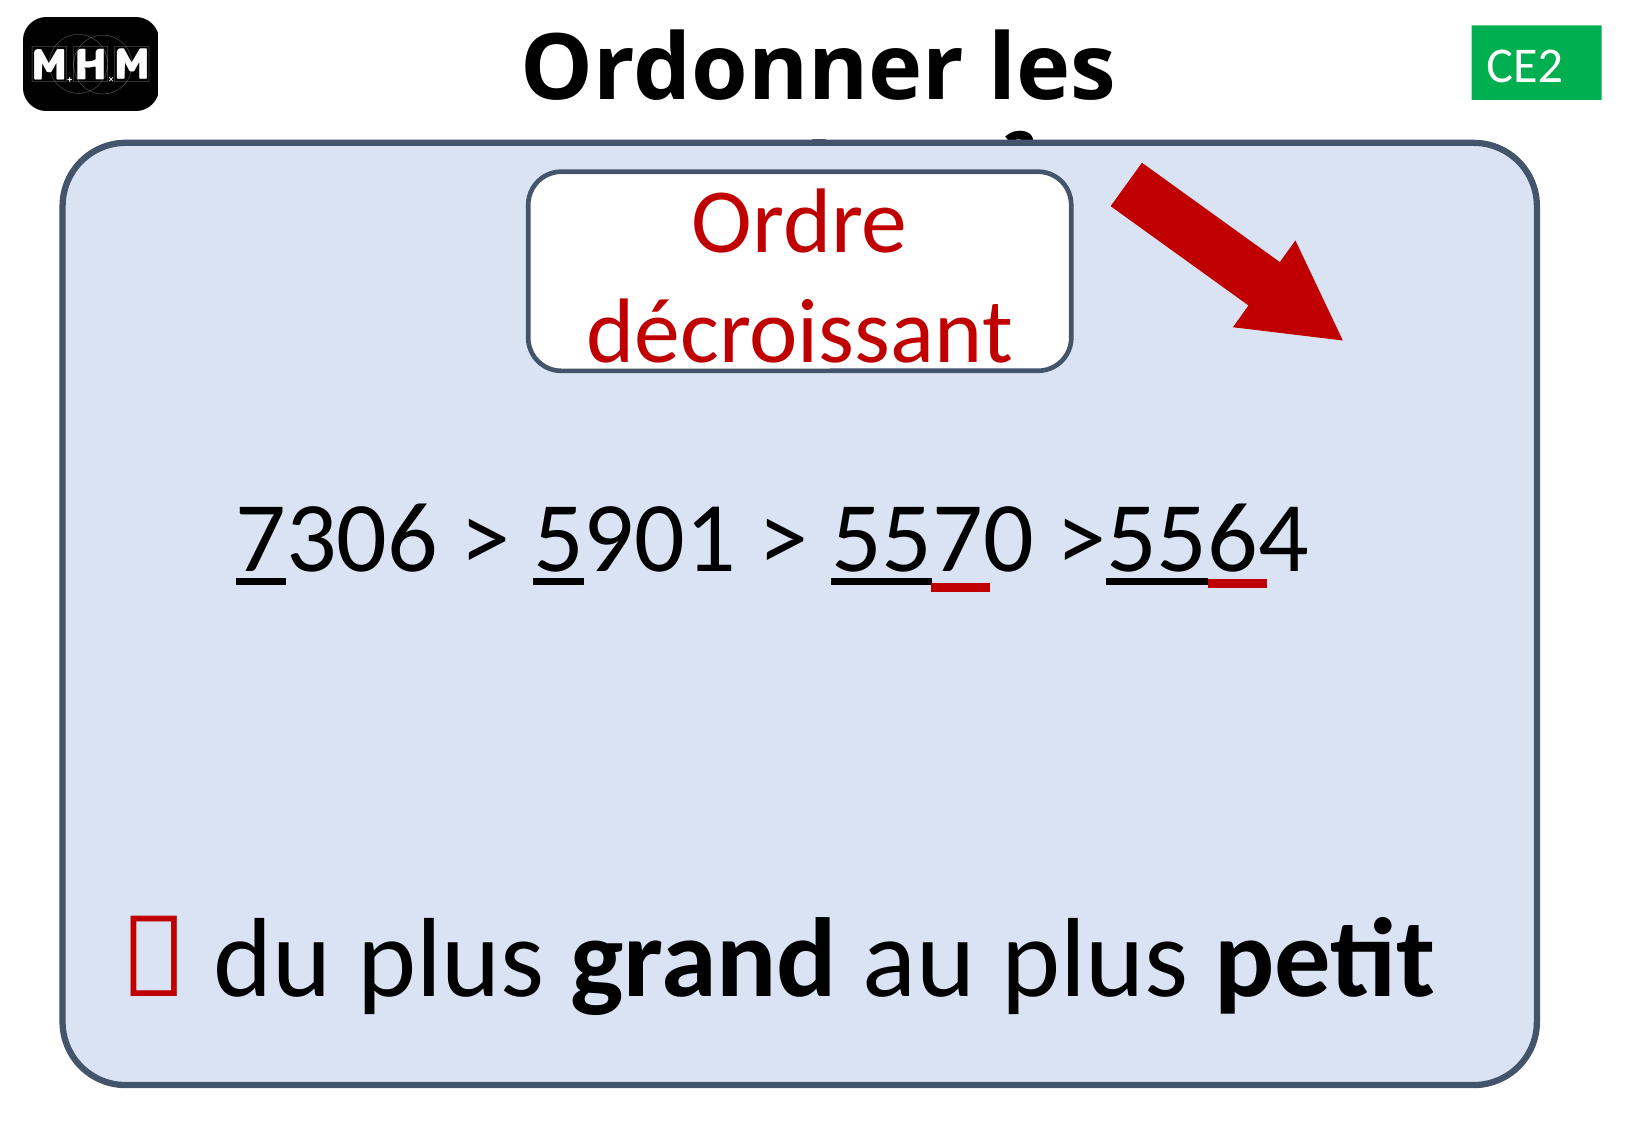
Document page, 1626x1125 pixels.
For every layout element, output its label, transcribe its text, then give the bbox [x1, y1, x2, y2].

text_box [61, 1027, 1538, 1087]
text_box Ordonner les nombres² [325, 0, 1312, 141]
text_box  du plus grand au plus petit [13, 876, 1543, 1027]
text_box [1109, 161, 1345, 342]
text_box Ordre décroissant [527, 170, 1073, 372]
text_box CE2 [1471, 25, 1602, 100]
text_box 7306 > 5901 > 5570 >5564 [128, 464, 1417, 600]
text_box [61, 141, 1538, 876]
picture [23, 17, 159, 111]
